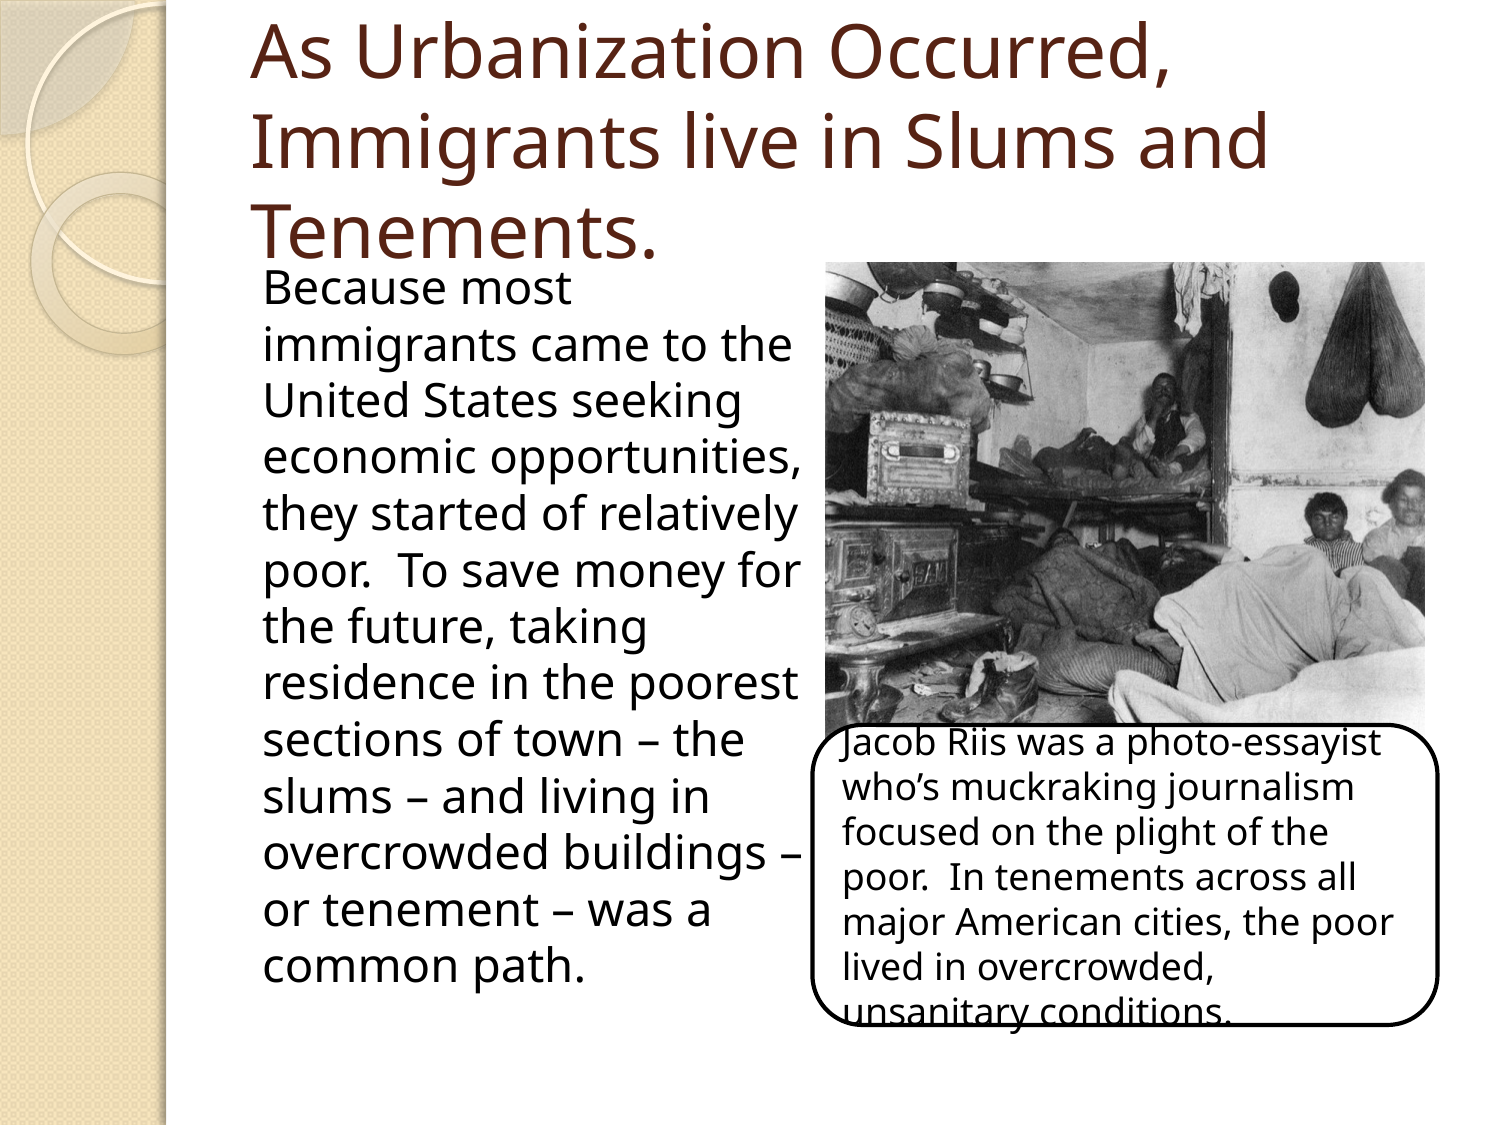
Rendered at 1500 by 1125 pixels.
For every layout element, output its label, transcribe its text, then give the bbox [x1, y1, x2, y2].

list Because most immigrants came to the United States seeking economic opportunities, they started of relatively poor. To save money for the future, taking residence in the poorest sections of town – the slums – and living in overcrowded buildings – or tenement – was a common path. [235, 249, 836, 1015]
text_box Jacob Riis was a photo-essayist who’s muckraking journalism focused on the plight of the poor. In tenements across all major American cities, the poor lived in overcrowded, unsanitary conditions. [810, 747, 1440, 1028]
title As Urbanization Occurred, Immigrants live in Slums and Tenements. [235, 45, 1466, 233]
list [824, 262, 1426, 743]
